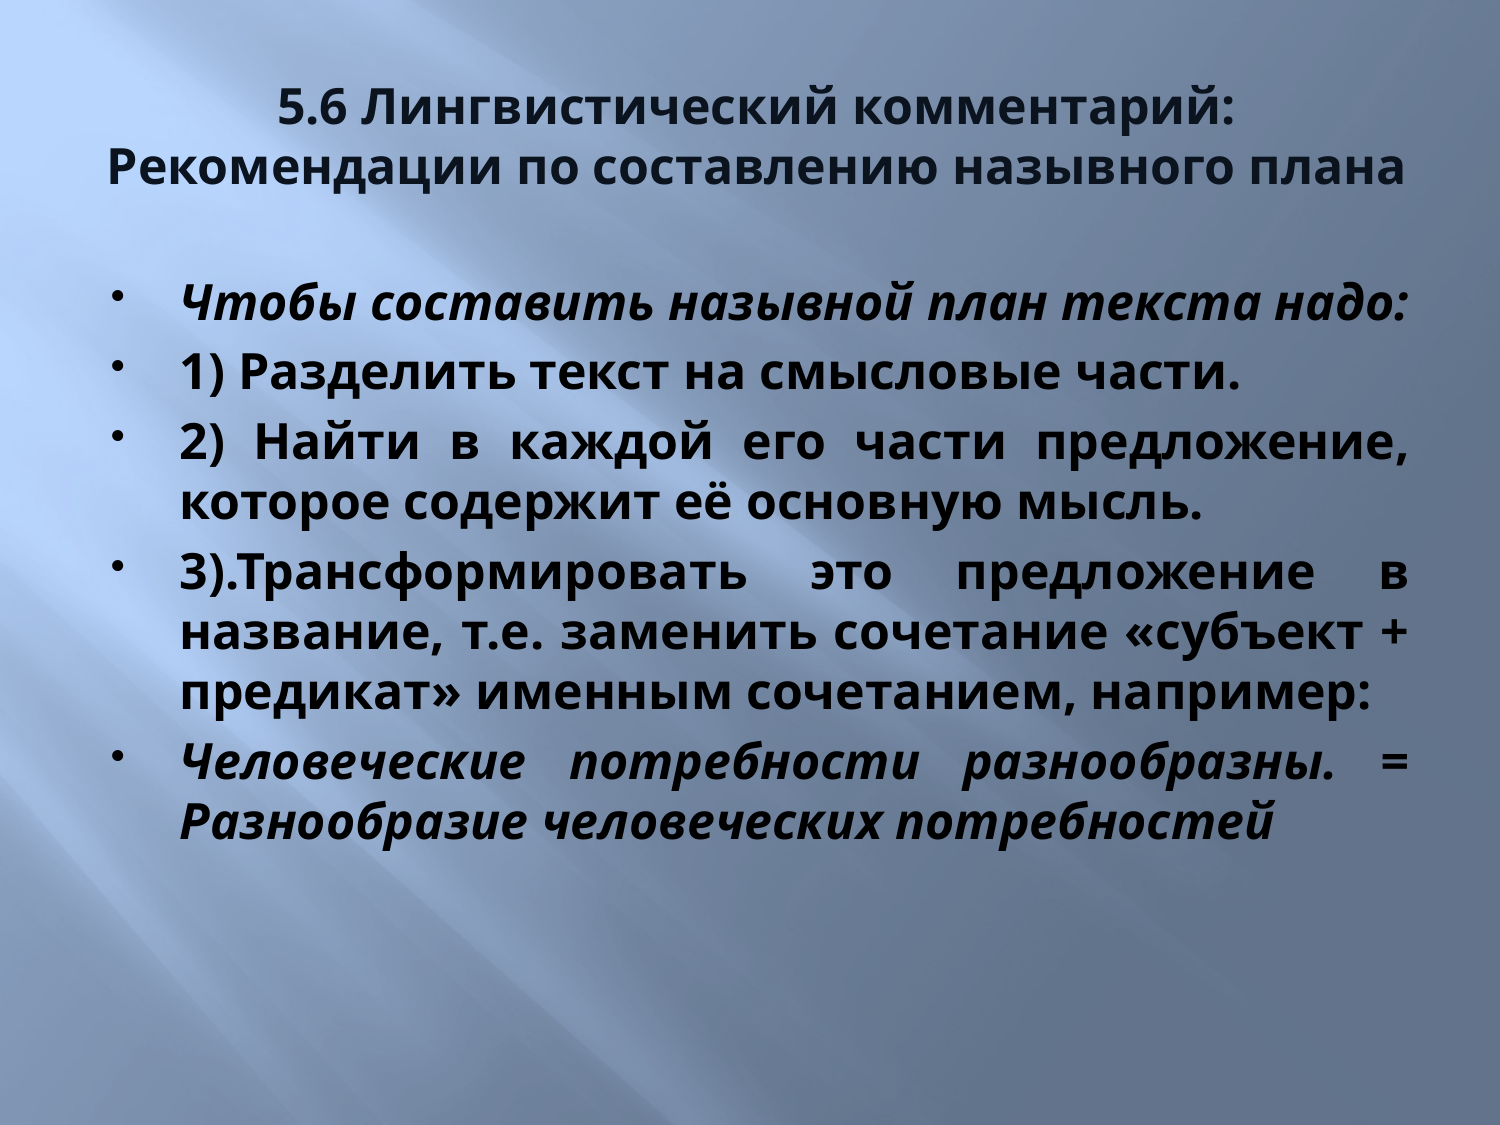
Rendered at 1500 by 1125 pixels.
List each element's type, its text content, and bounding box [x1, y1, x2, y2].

list Чтобы составить назывной план текста надо: 1) Разделить текст на смысловые части. 2) Найти в каждой его части предложение, которое содержит её основную мысль. 3).Трансформировать это предложение в название, т.е. заменить сочетание «субъект + предикат» именным сочетанием, например: Человеческие потребности разнообразны. = Разнообразие человеческих потребностей [75, 262, 1425, 1035]
title 5.6 Лингвистический комментарий: Рекомендации по составлению назывного плана [82, 35, 1432, 293]
